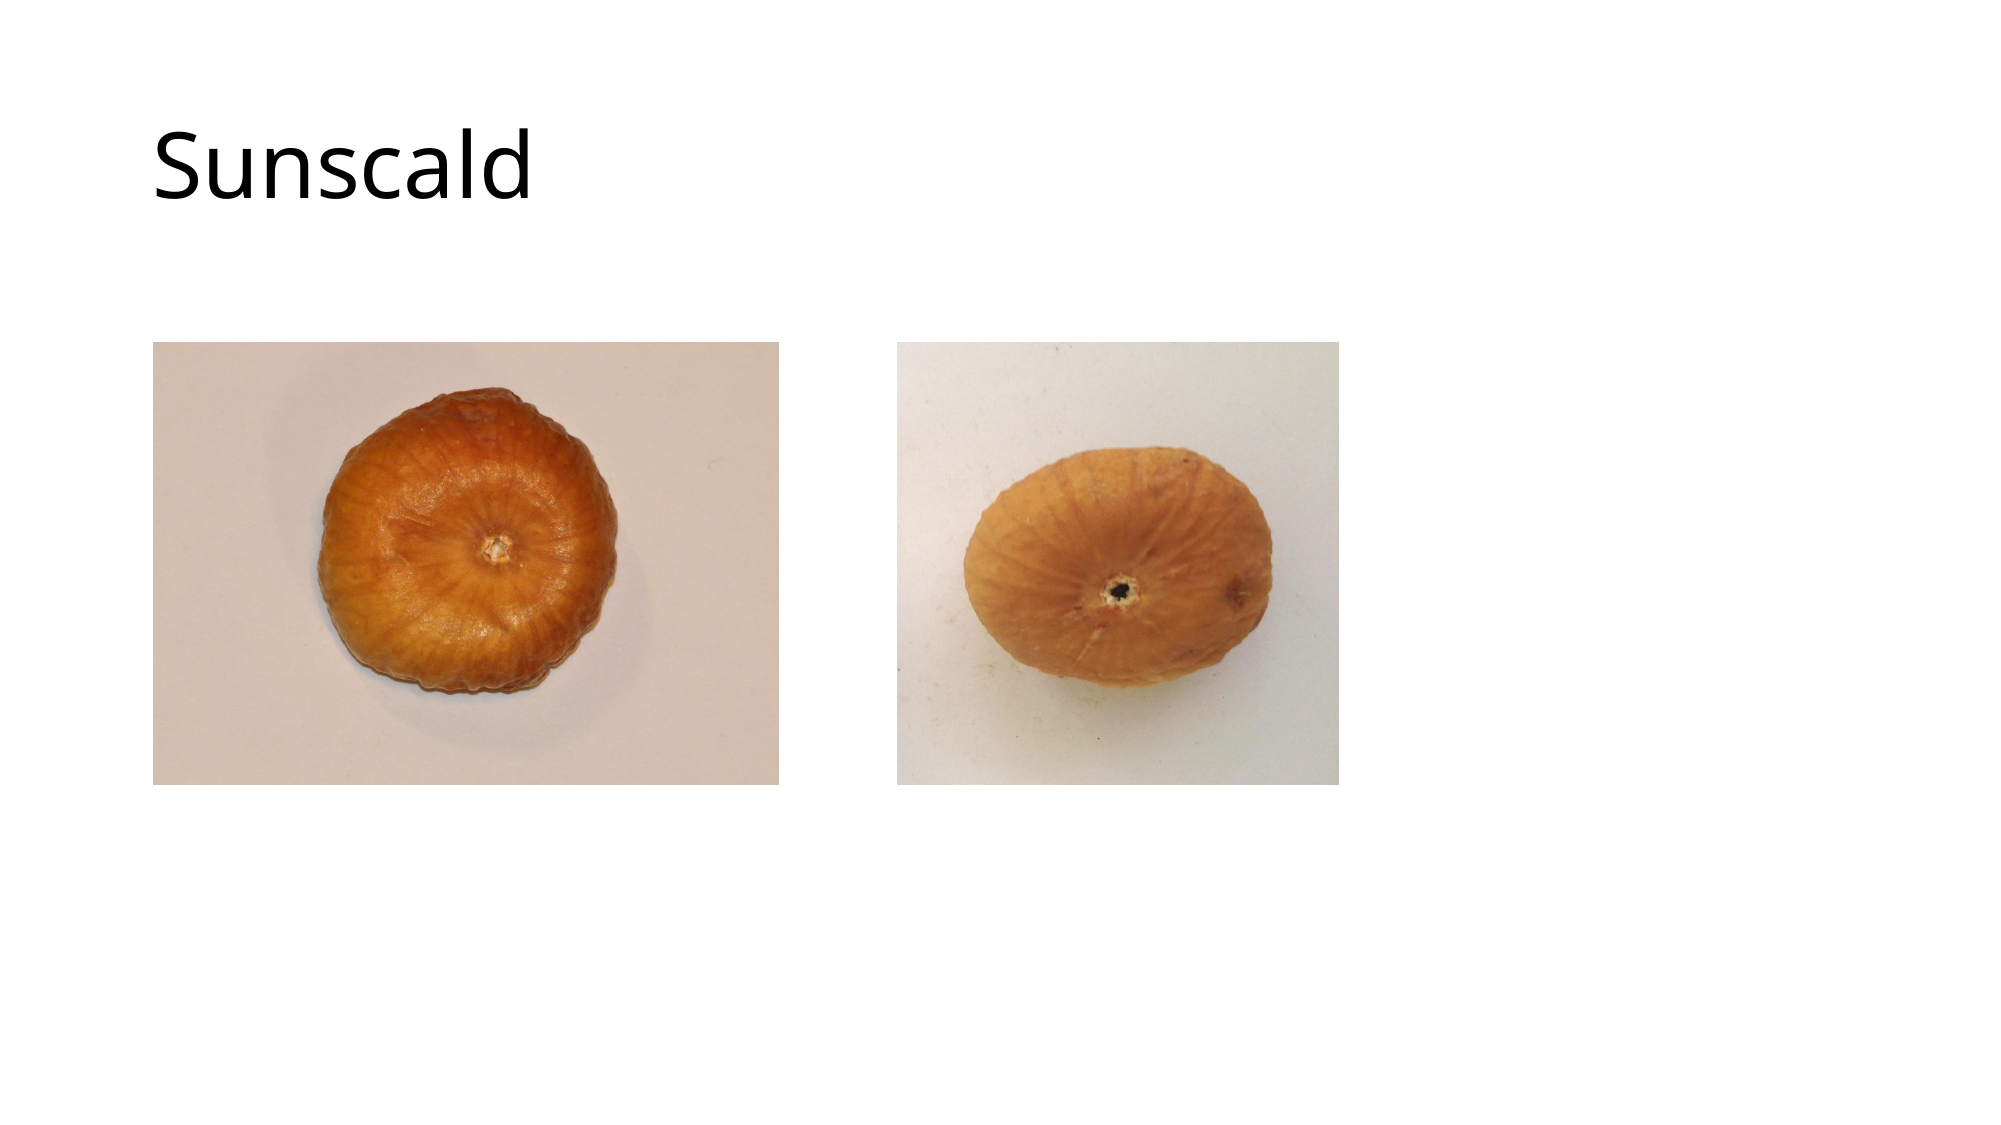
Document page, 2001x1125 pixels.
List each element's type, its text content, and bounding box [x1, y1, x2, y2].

title Sunscald [137, 59, 1863, 278]
picture [897, 342, 1339, 785]
picture [153, 342, 779, 785]
